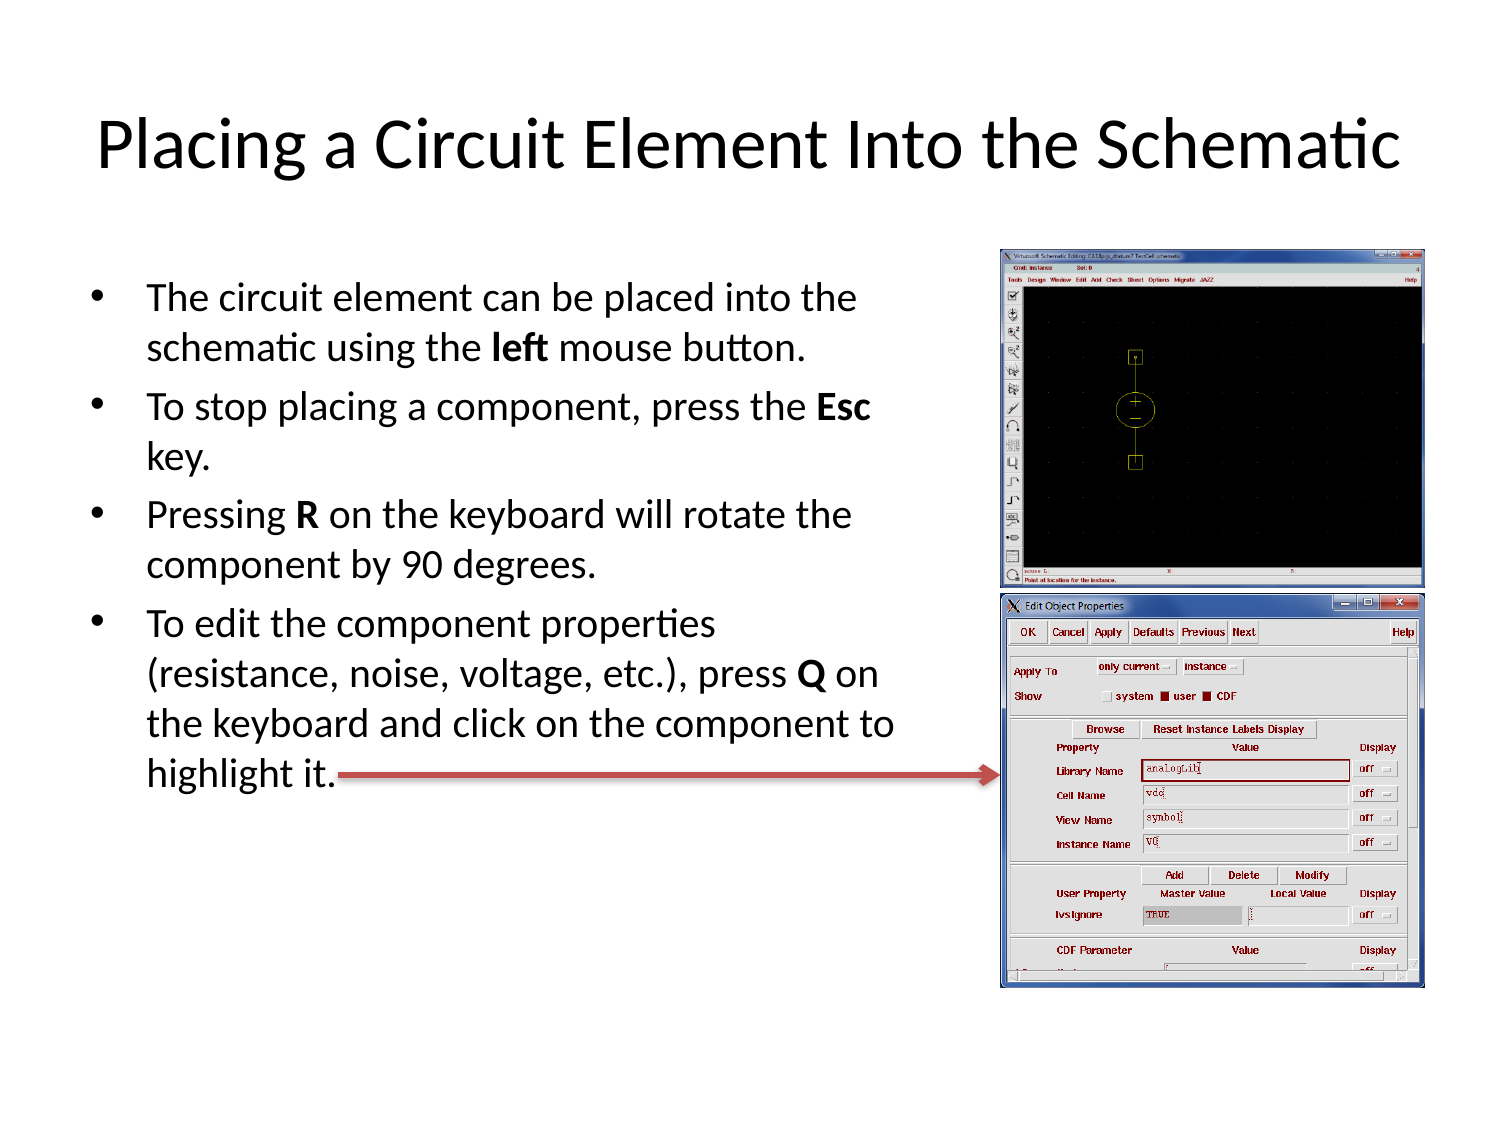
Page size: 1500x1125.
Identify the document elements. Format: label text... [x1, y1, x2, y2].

picture [1000, 249, 1426, 588]
list The circuit element can be placed into the schematic using the left mouse button. To stop placing a component, press the Esc key. Pressing R on the keyboard will rotate the component by 90 degrees. To edit the component properties (resistance, noise, voltage, etc.), press Q on the keyboard and click on the component to highlight it. [75, 262, 913, 1005]
title Placing a Circuit Element Into the Schematic [75, 45, 1425, 233]
picture [1000, 592, 1426, 988]
